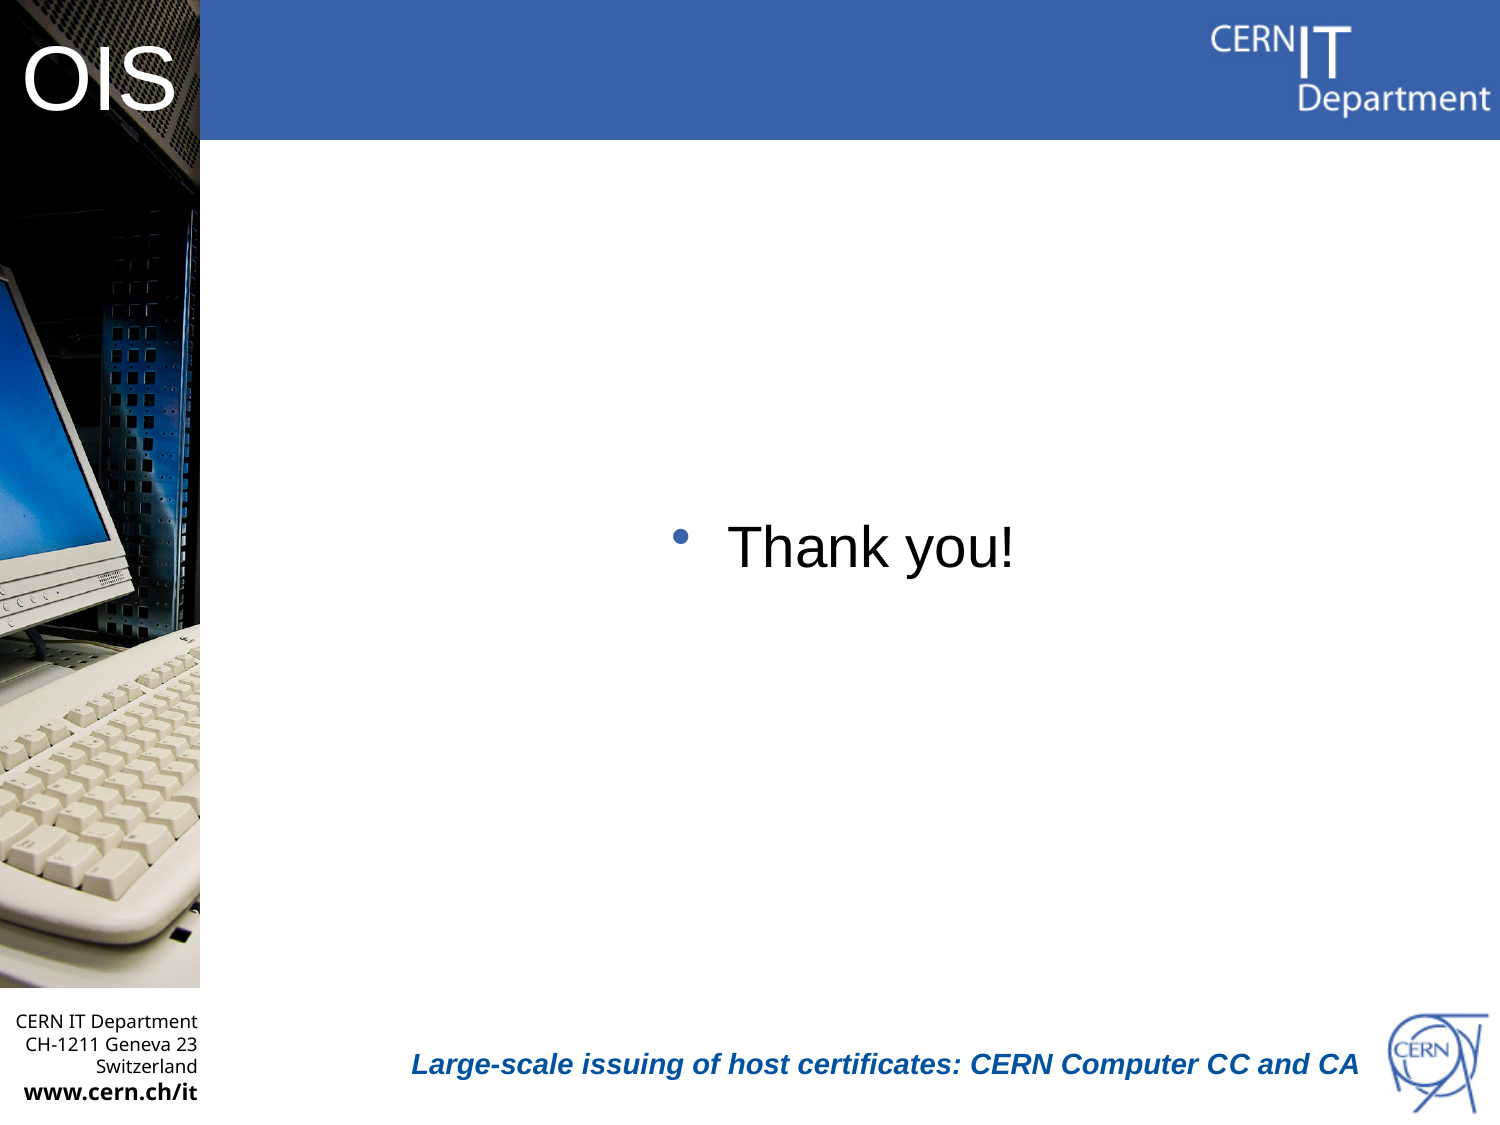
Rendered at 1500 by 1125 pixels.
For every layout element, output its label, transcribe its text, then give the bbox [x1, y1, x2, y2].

list Thank you! [225, 174, 1463, 988]
picture [1387, 1012, 1490, 1114]
picture [0, 0, 1500, 988]
footer Large-scale issuing of host certificates: CERN Computer CС and CA [312, 1037, 1376, 1113]
